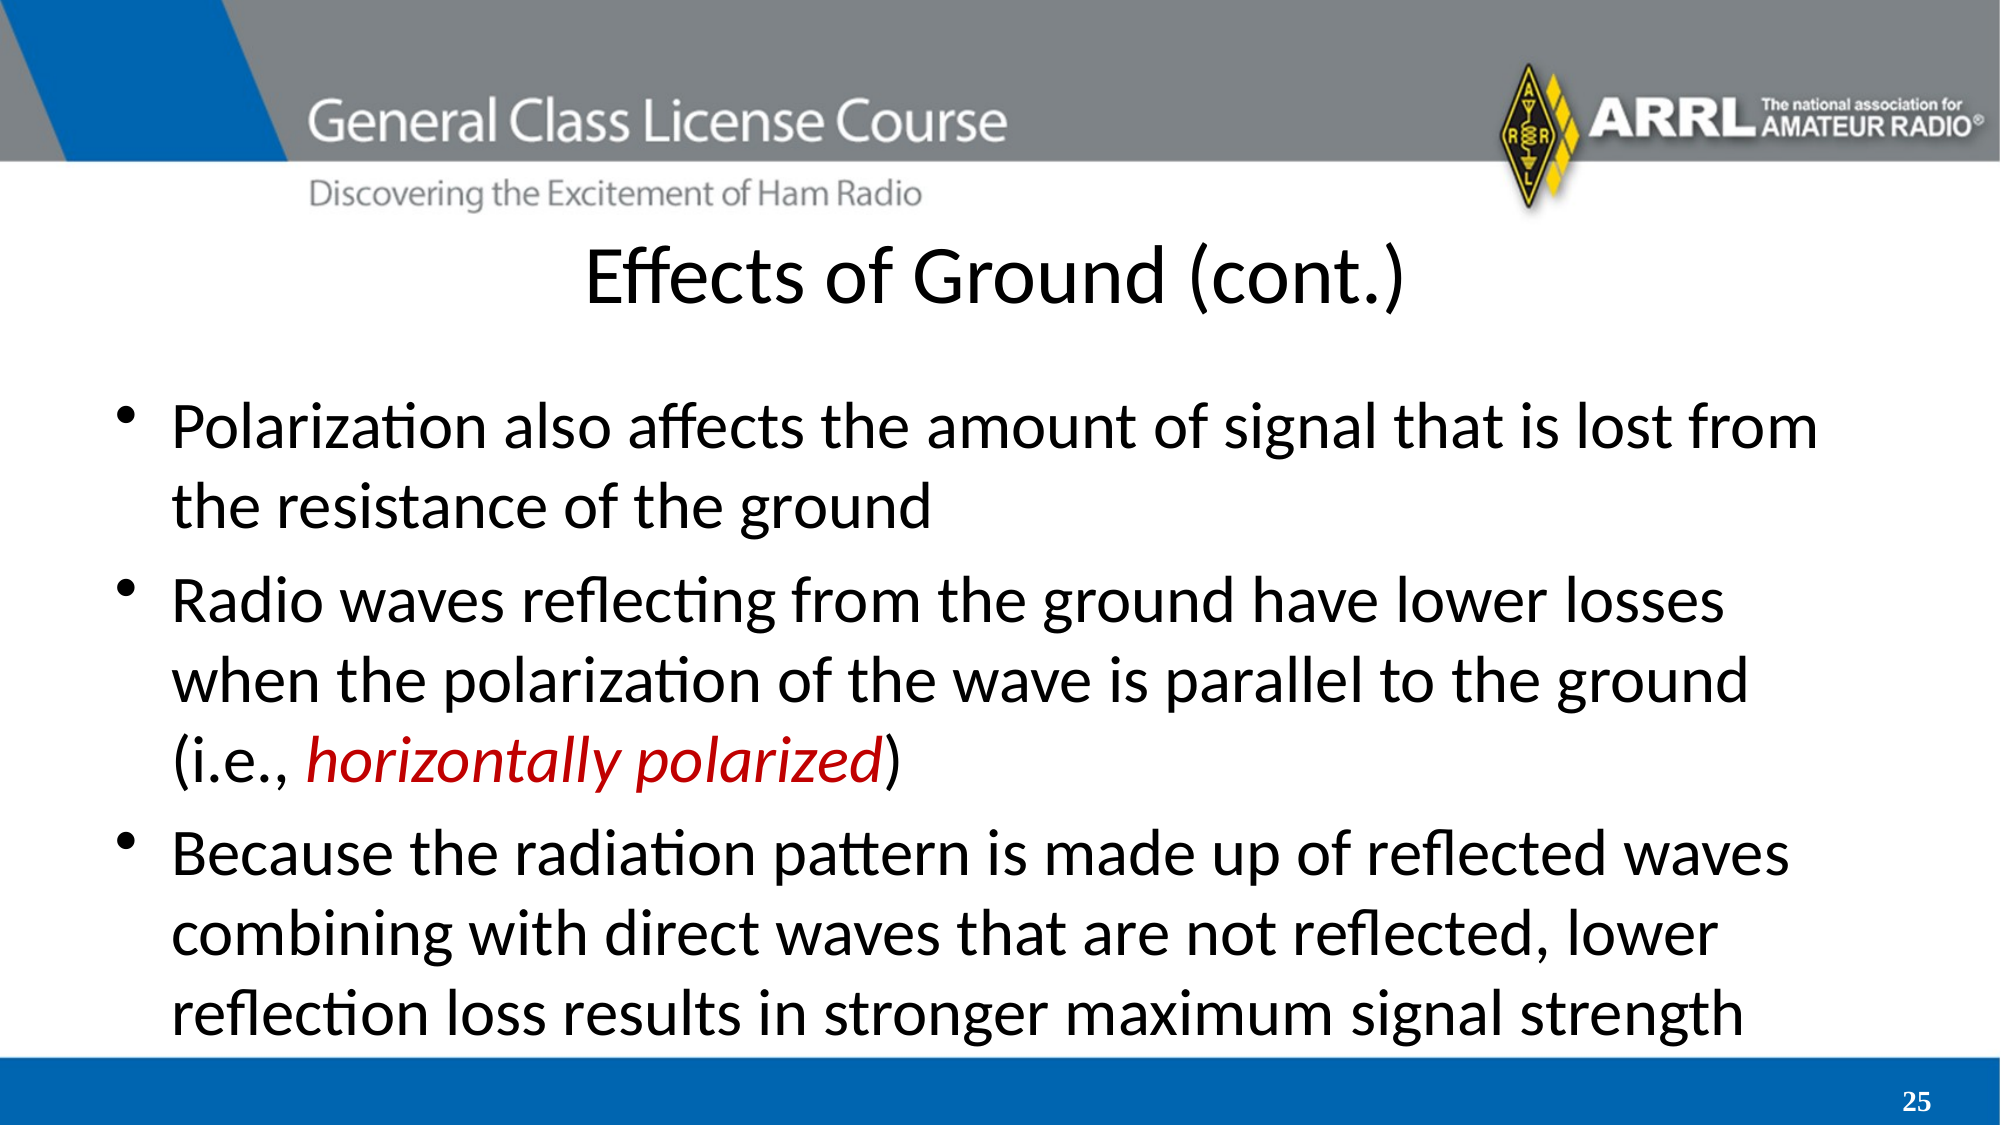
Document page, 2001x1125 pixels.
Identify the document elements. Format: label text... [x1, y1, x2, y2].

title Effects of Ground (cont.) [96, 212, 1897, 356]
picture [0, 0, 2001, 1125]
list Polarization also affects the amount of signal that is lost from the resistance of the ground Radio waves reflecting from the ground have lower losses when the polarization of the wave is parallel to the ground (i.e., horizontally polarized) Because the radiation pattern is made up of reflected waves combining with direct waves that are not reflected, lower reflection loss results in stronger maximum signal strength [99, 375, 1900, 1075]
